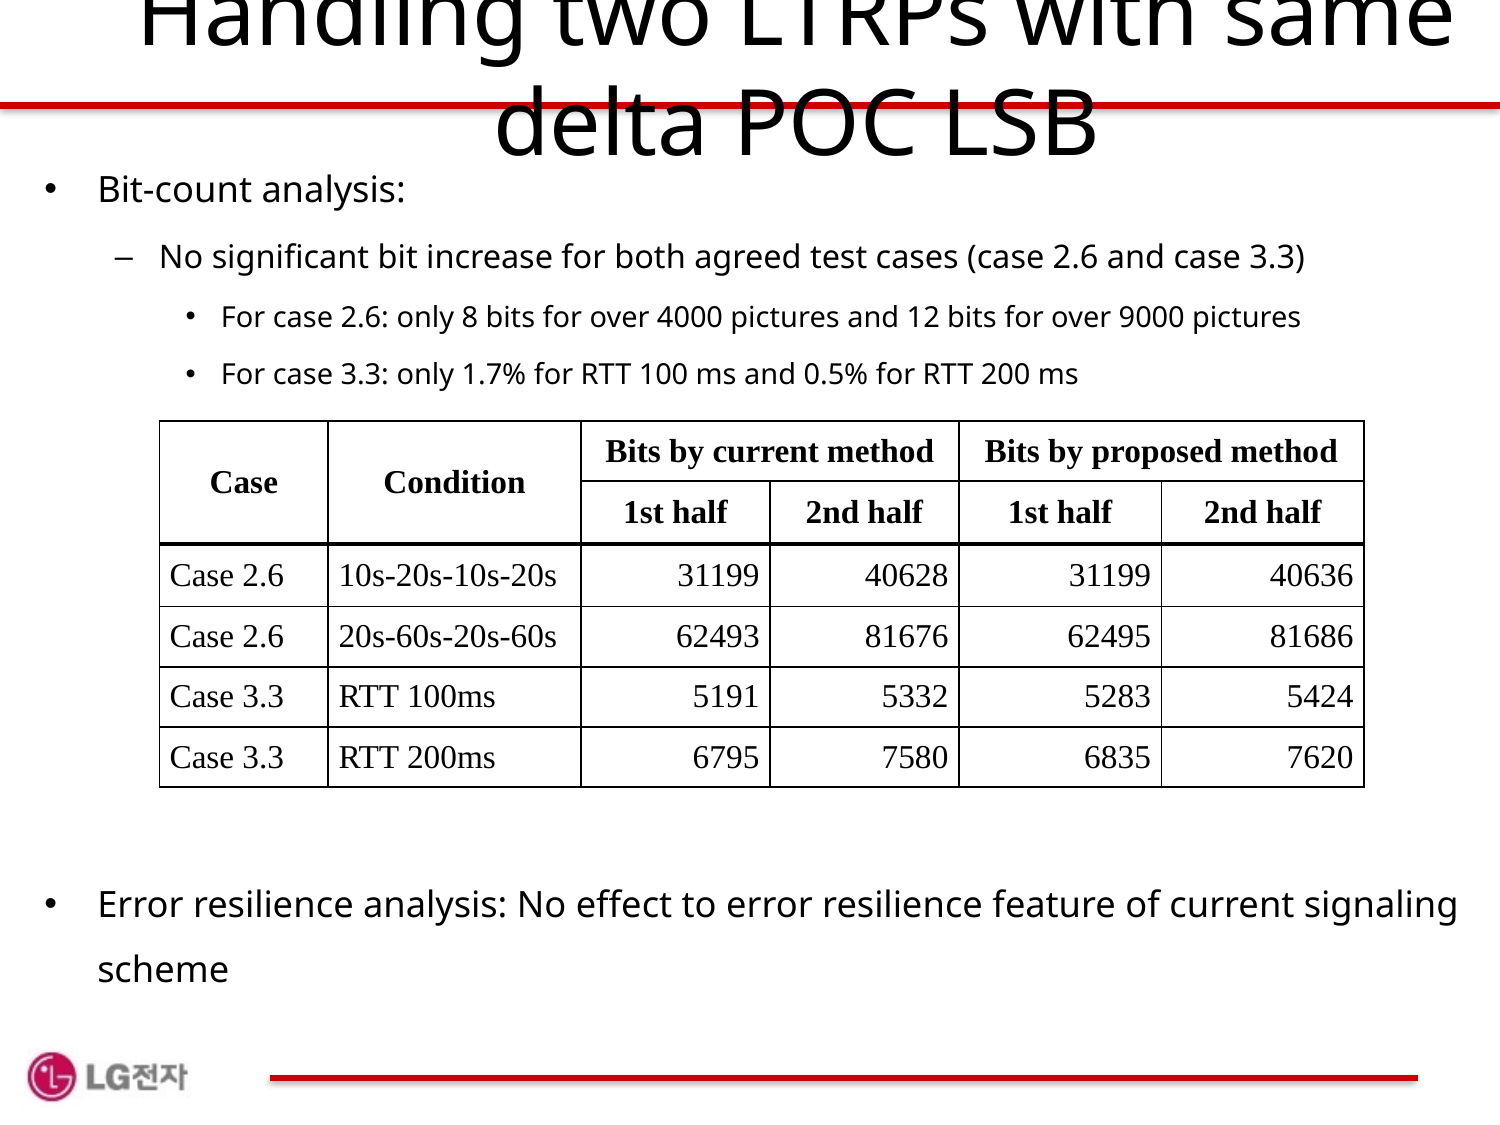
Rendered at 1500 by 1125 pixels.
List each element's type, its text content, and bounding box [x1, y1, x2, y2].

table_cell Case 2.6 [160, 607, 327, 666]
table_cell 5191 [582, 668, 769, 726]
table_cell Case 3.3 [160, 728, 327, 786]
table_cell 40628 [771, 546, 958, 606]
table_cell 81686 [1162, 607, 1363, 666]
table_cell 31199 [582, 546, 769, 606]
table_cell 2nd half [1162, 482, 1363, 542]
table_cell 1st half [582, 482, 769, 542]
table_cell 40636 [1162, 546, 1363, 606]
table_cell Case 2.6 [160, 546, 327, 606]
list Bit-count analysis: No significant bit increase for both agreed test cases (case 2.6 and case 3.3) For case 2.6: only 8 bits for over 4000 pictures and 12 bits for over 9000 pictures For case 3.3: only 1.7% for RTT 100 ms and 0.5% for RTT 200 ms Error resilience analysis: No effect to error resilience feature of current signaling scheme [29, 136, 1500, 1000]
table_cell 6835 [960, 728, 1161, 786]
title Handling two LTRPs with same delta POC LSB [93, 32, 1500, 94]
table_cell 7620 [1162, 728, 1363, 786]
table_cell RTT 100ms [329, 668, 580, 726]
table_cell 5332 [771, 668, 958, 726]
table_cell 20s-60s-20s-60s [329, 607, 580, 666]
table_header Case [160, 422, 327, 542]
table_header Bits by proposed method [960, 422, 1363, 480]
table_header Bits by current method [582, 422, 958, 480]
table_cell 2nd half [771, 482, 958, 542]
table_cell 81676 [771, 607, 958, 666]
table_cell 5424 [1162, 668, 1363, 726]
table_cell 6795 [582, 728, 769, 786]
table_header Condition [329, 422, 580, 542]
table_cell 62493 [582, 607, 769, 666]
table_cell 62495 [960, 607, 1161, 666]
table_cell 1st half [960, 482, 1161, 542]
table_cell 7580 [771, 728, 958, 786]
table_cell RTT 200ms [329, 728, 580, 786]
picture [0, 1037, 249, 1125]
table_cell 31199 [960, 546, 1161, 606]
table_cell Case 3.3 [160, 668, 327, 726]
table_cell 5283 [960, 668, 1161, 726]
table_cell 10s-20s-10s-20s [329, 546, 580, 606]
